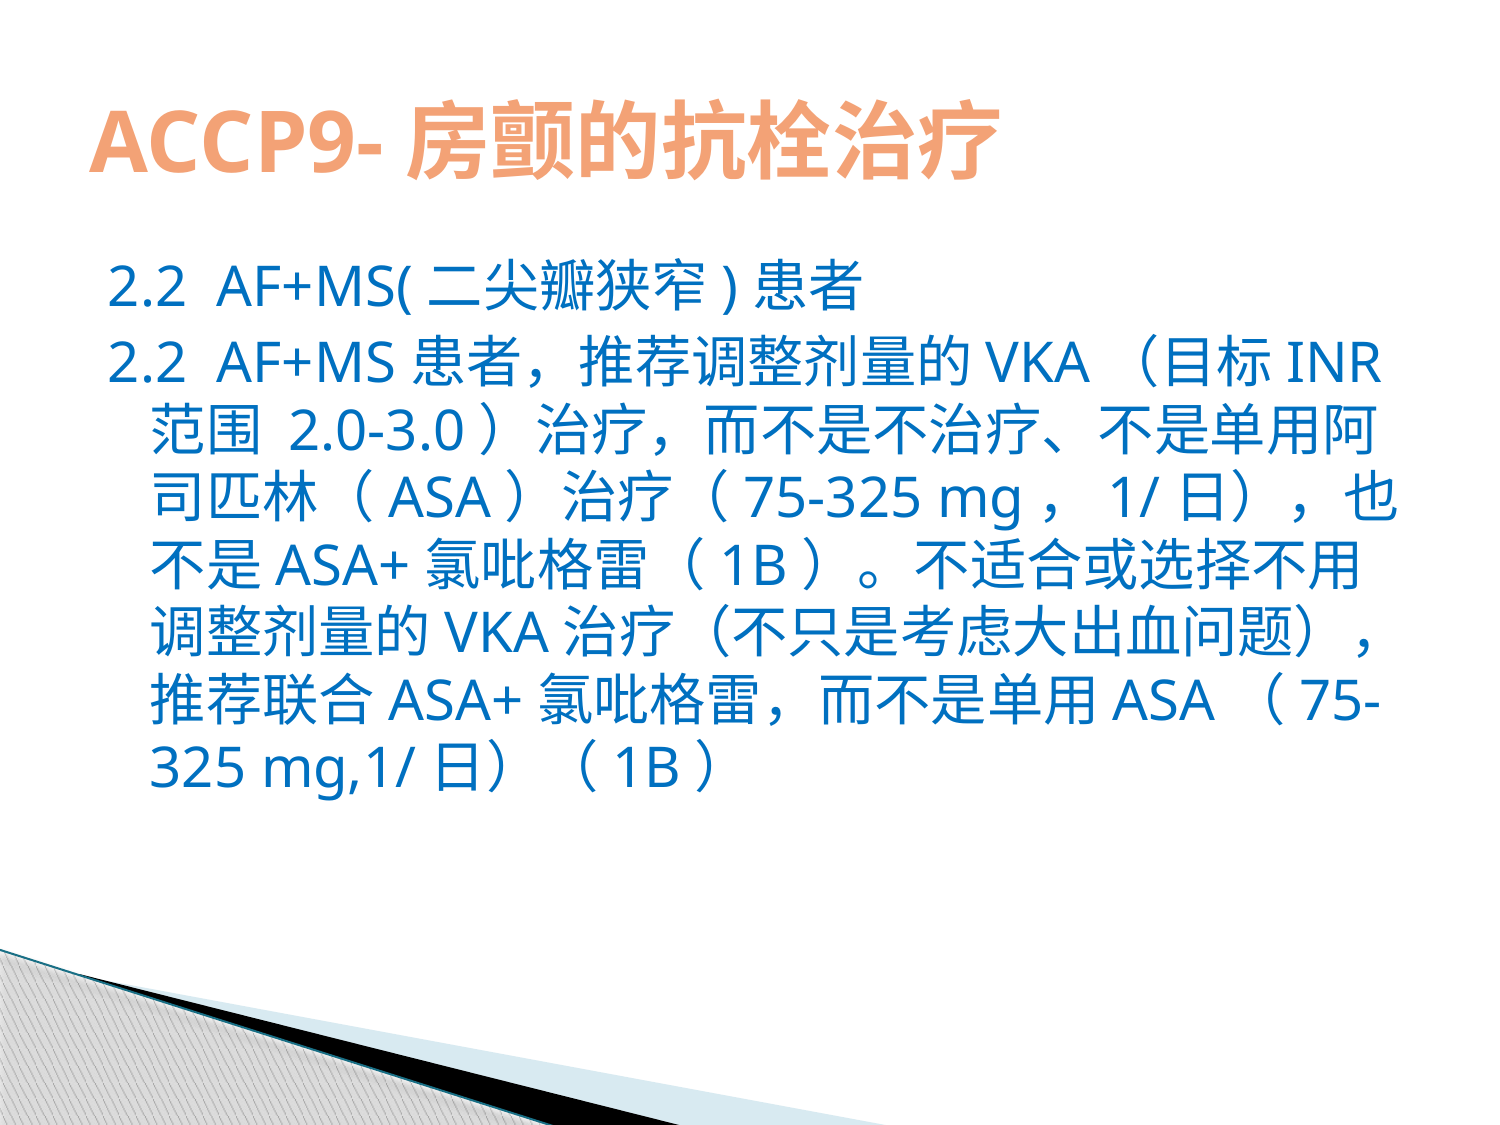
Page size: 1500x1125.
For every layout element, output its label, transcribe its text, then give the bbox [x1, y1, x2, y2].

list 2.2 AF+MS(二尖瓣狭窄)患者 2.2 AF+MS患者，推荐调整剂量的VKA（目标INR范围 2.0-3.0）治疗，而不是不治疗、不是单用阿司匹林（ASA）治疗（75-325 mg，1/日），也不是ASA+氯吡格雷（1B）。不适合或选择不用调整剂量的VKA治疗（不只是考虑大出血问题），推荐联合ASA+氯吡格雷，而不是单用ASA（75-325 mg,1/日）（1B） [74, 242, 1426, 986]
title ACCP9-房颤的抗栓治疗 [75, 45, 1425, 233]
